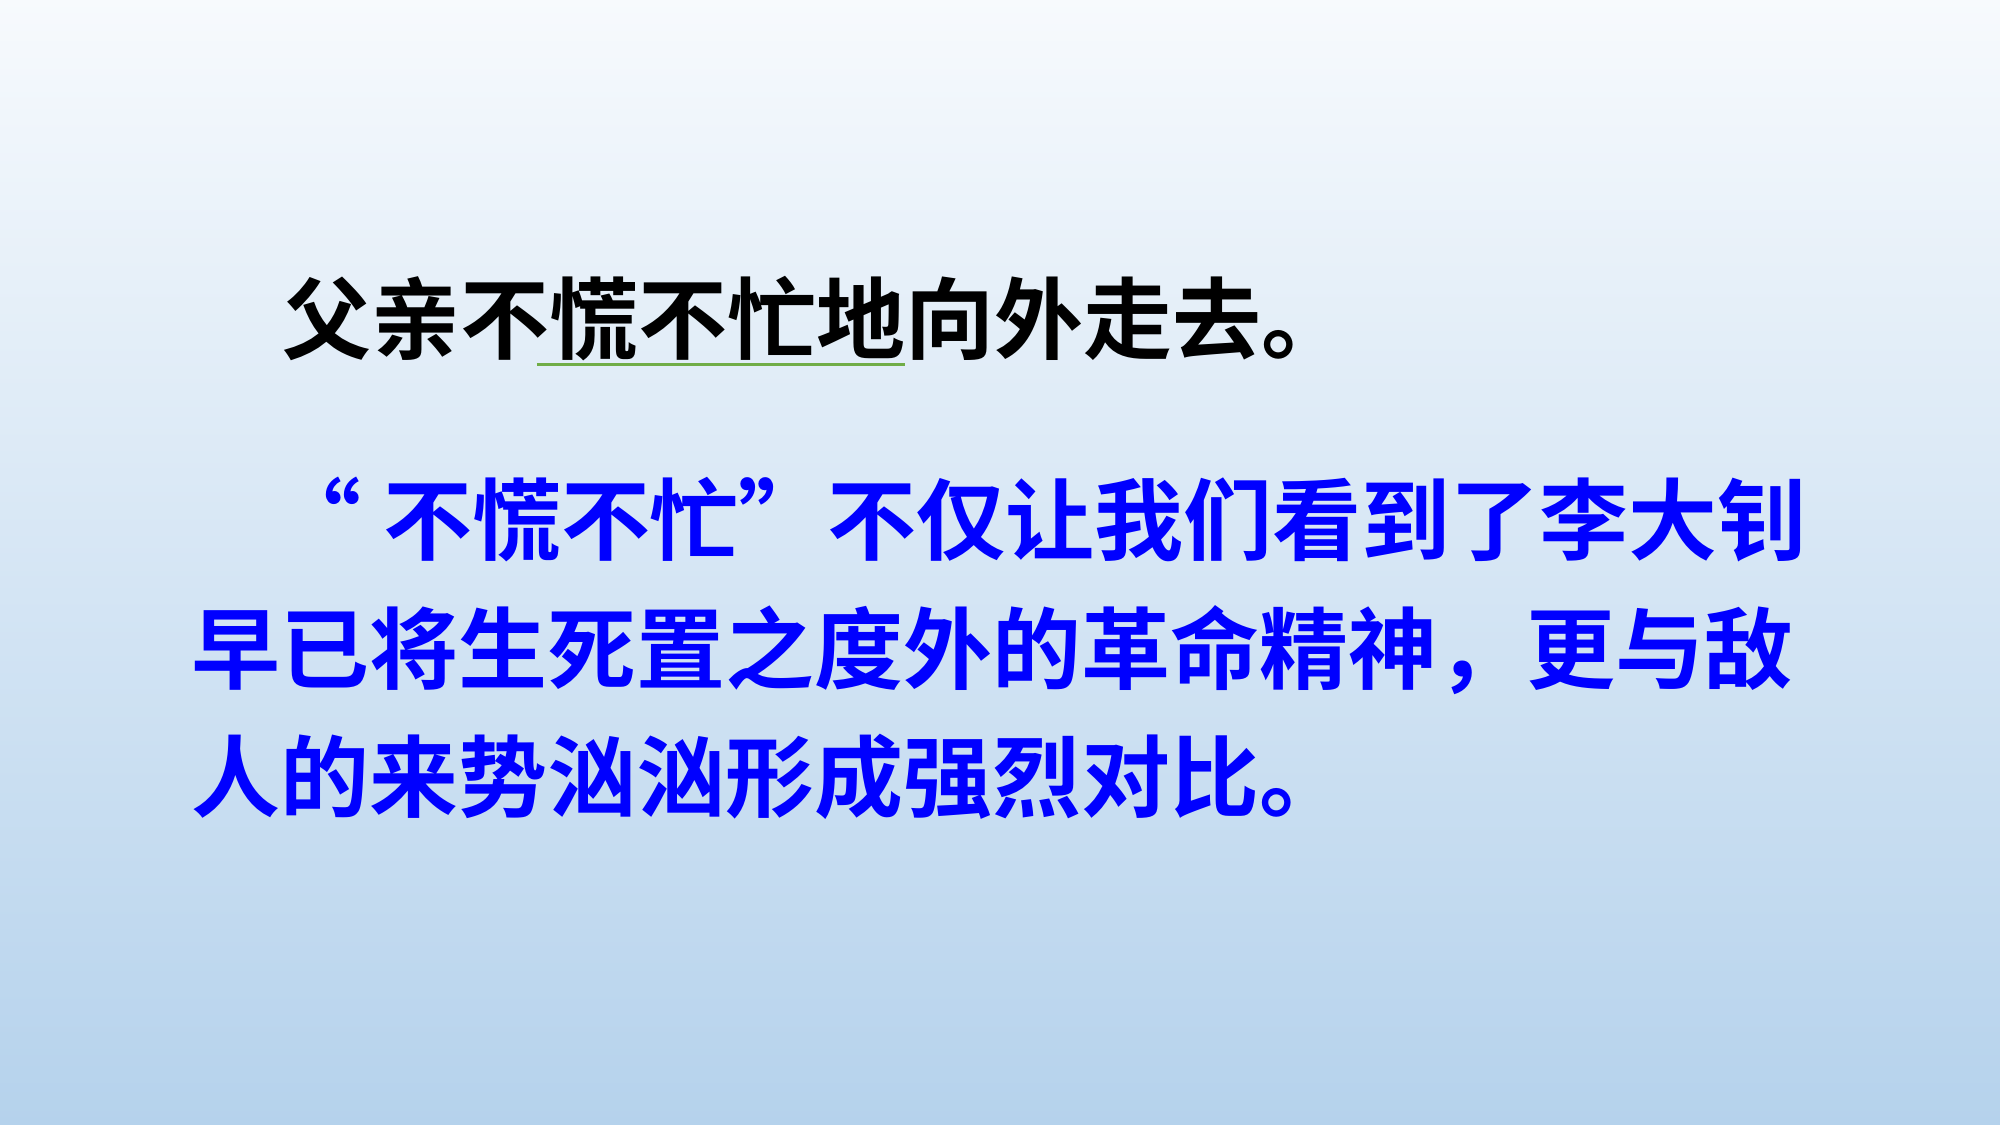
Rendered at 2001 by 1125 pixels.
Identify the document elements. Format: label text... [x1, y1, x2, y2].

text_box 父亲不慌不忙地向外走去。 [165, 203, 1882, 378]
text_box “不慌不忙”不仅让我们看到了李大钊早已将生死置之度外的革命精神，更与敌人的来势汹汹形成强烈对比。 [177, 436, 1855, 836]
